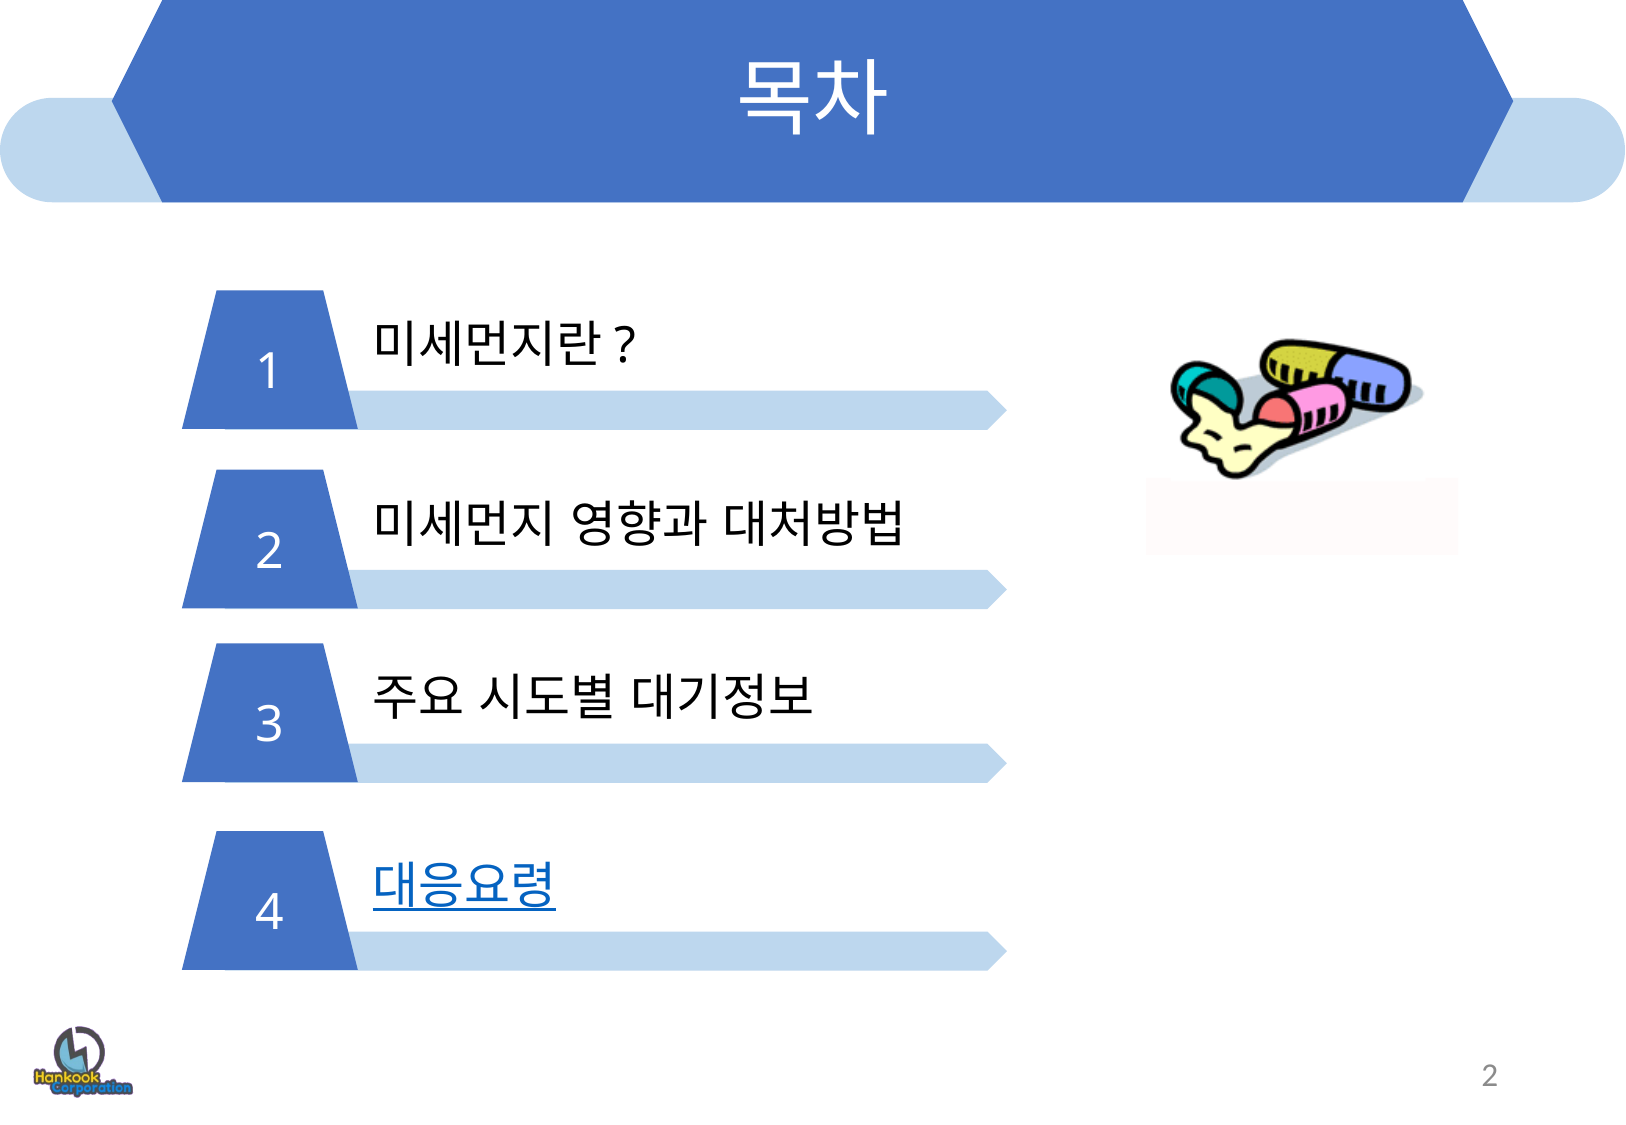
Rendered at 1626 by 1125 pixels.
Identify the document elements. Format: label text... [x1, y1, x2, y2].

text_box 미세먼지란? [357, 305, 1081, 381]
text_box 4 [180, 830, 360, 971]
text_box [350, 742, 1009, 784]
text_box 2 [180, 468, 360, 610]
title 목차 [0, 0, 1625, 203]
text_box 대응요령 [357, 846, 1081, 934]
text_box 주요 시도별 대기정보 [357, 658, 1081, 734]
text_box [350, 389, 1009, 431]
text_box 1 [180, 289, 360, 431]
picture [24, 1022, 143, 1106]
slide_number 2 [1147, 1042, 1514, 1103]
picture [1145, 303, 1459, 555]
text_box [223, 930, 1009, 972]
text_box 3 [180, 642, 360, 784]
text_box [223, 568, 1009, 611]
text_box 미세먼지 영향과 대처방법 [357, 484, 1081, 560]
